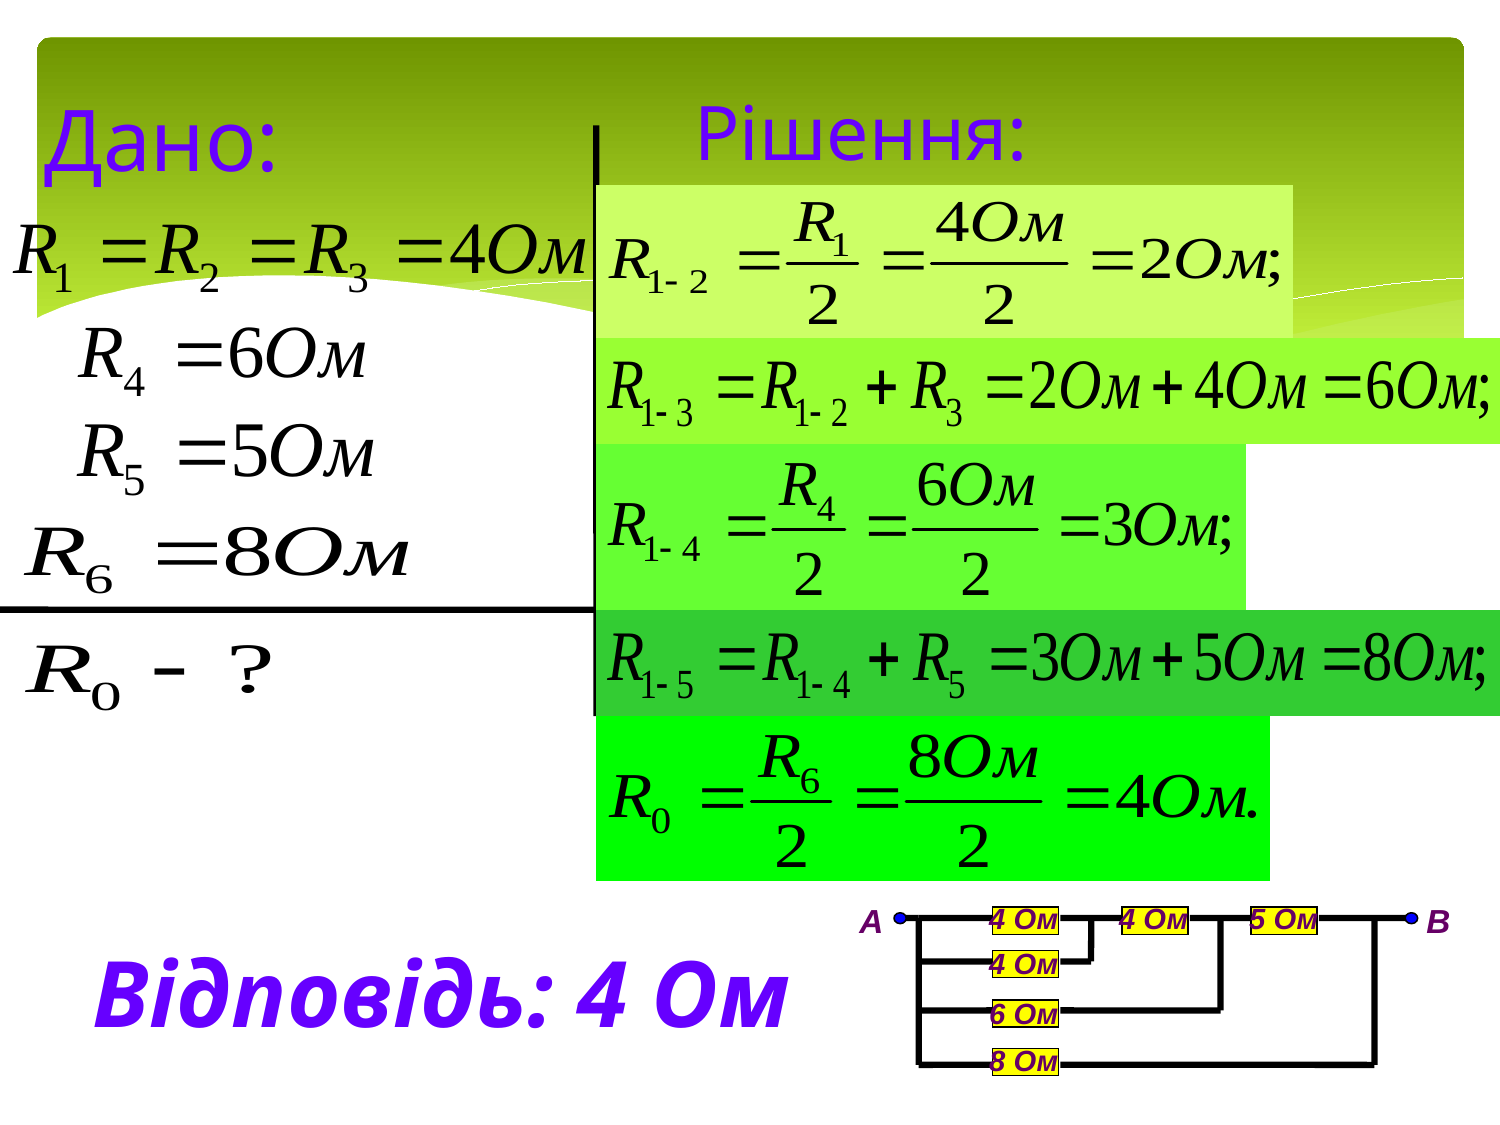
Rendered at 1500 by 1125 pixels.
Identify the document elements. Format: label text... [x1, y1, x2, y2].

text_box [596, 715, 1270, 882]
list Рішення: [679, 78, 1140, 182]
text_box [844, 892, 1466, 1086]
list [0, 199, 590, 311]
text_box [5, 621, 290, 729]
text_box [5, 503, 432, 612]
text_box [596, 609, 1500, 717]
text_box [596, 337, 1500, 445]
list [64, 302, 378, 395]
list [62, 396, 392, 501]
text_box Відповідь: 4 Ом [77, 928, 805, 1054]
title Дано: [29, 78, 339, 197]
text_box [596, 184, 1294, 337]
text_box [596, 443, 1247, 608]
